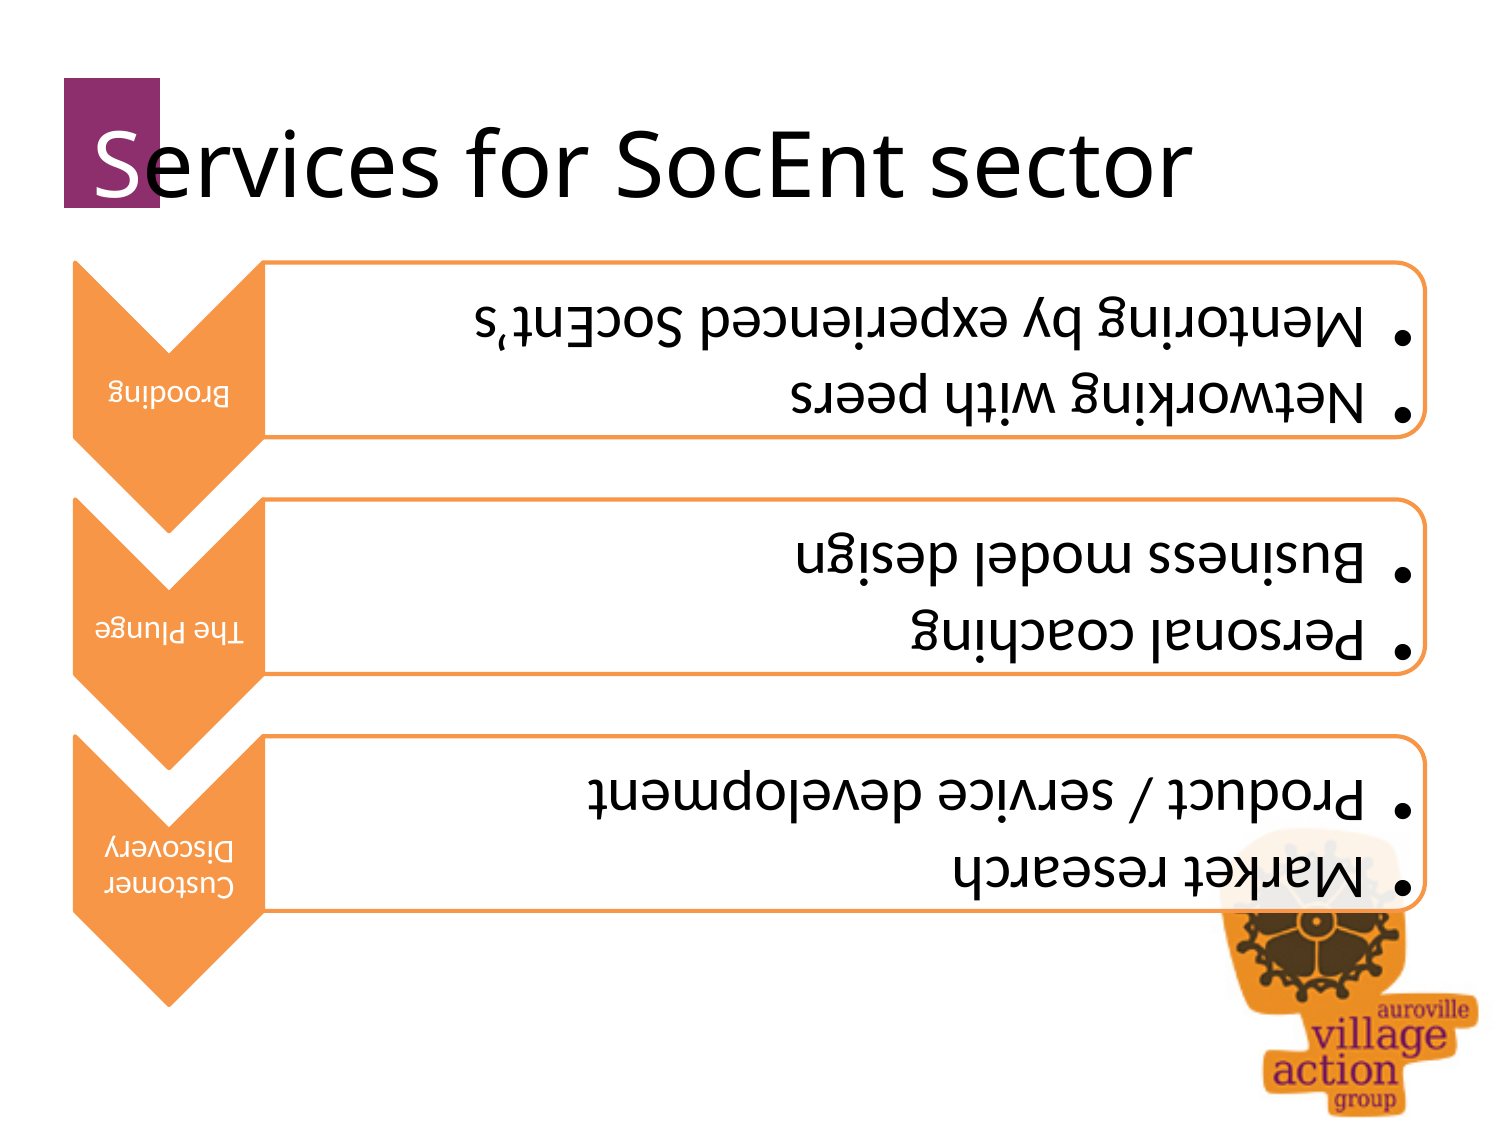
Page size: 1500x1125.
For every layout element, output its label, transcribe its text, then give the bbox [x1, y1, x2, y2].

picture [1193, 816, 1500, 1125]
picture [64, 77, 160, 209]
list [74, 262, 1426, 1006]
text_box Services for SocEnt sector [77, 30, 1471, 291]
